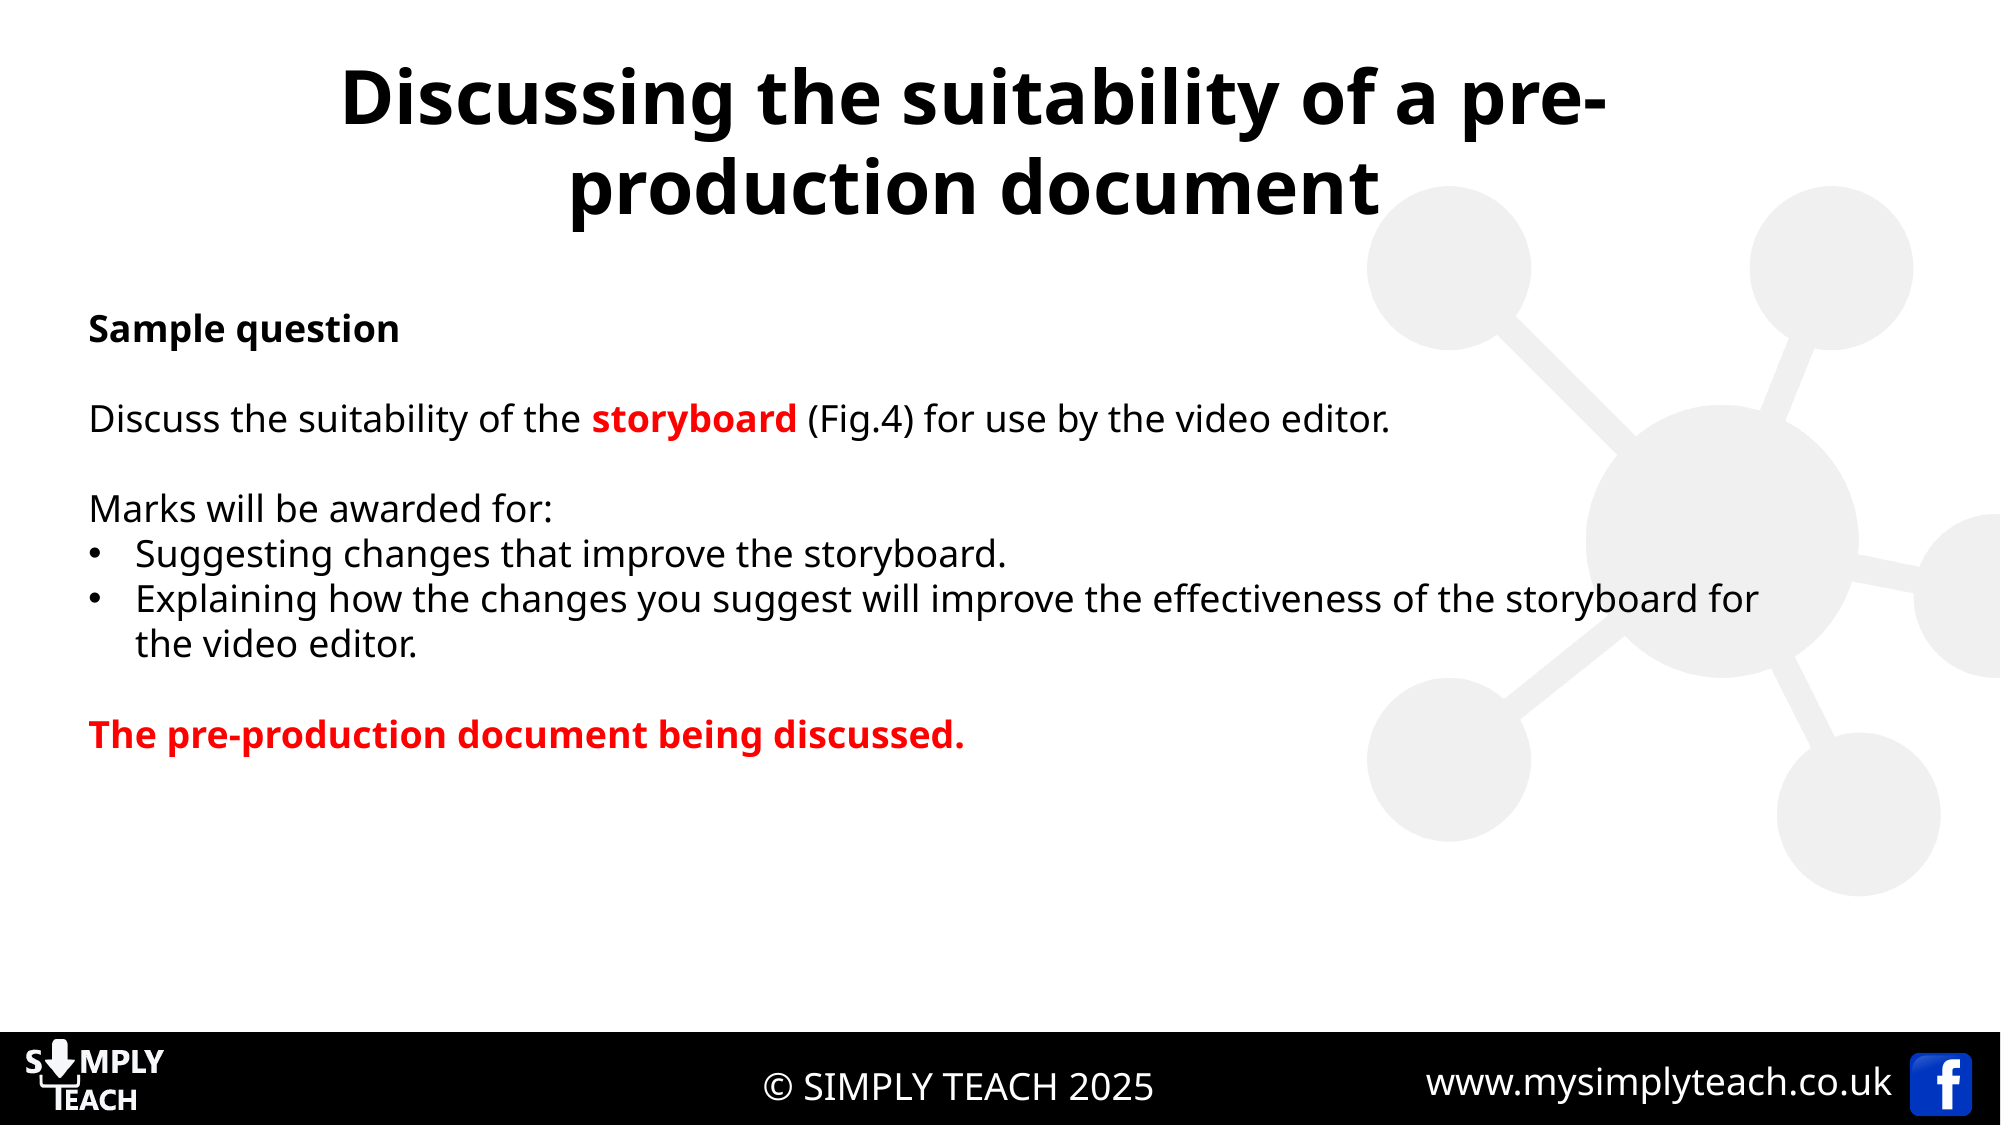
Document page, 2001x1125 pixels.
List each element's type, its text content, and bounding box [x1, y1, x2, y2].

text_box Sample question Discuss the suitability of the storyboard (Fig.4) for use by the video editor. Marks will be awarded for: Suggesting changes that improve the storyboard. Explaining how the changes you suggest will improve the effectiveness of the storyboard for the video editor. [73, 297, 1825, 673]
picture [15, 1033, 182, 1122]
text_box Discussing the suitability of a pre-production document [184, 42, 1765, 237]
picture [1907, 1050, 1975, 1119]
text_box The pre-production document being discussed. [73, 704, 1076, 764]
